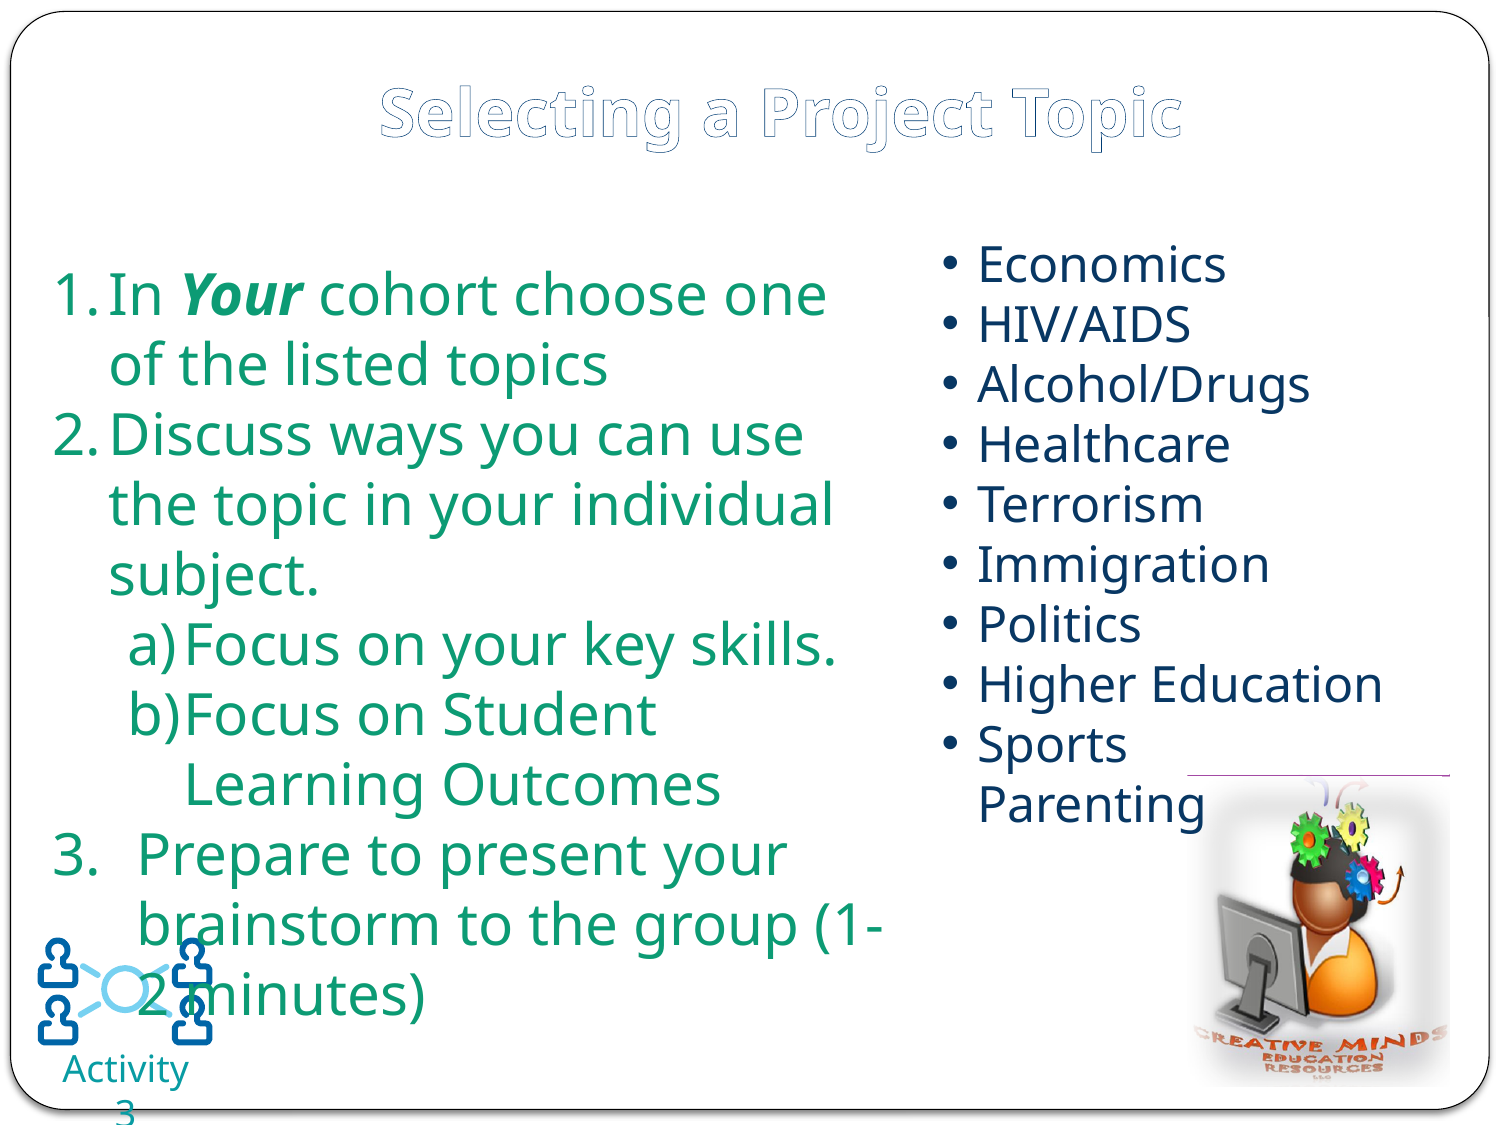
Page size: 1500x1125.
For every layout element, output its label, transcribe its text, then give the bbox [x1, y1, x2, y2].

text_box Economics HIV/AIDS Alcohol/Drugs Healthcare Terrorism Immigration Politics Higher Education Sports Parenting [887, 224, 1425, 840]
text_box In Your cohort choose one of the listed topics Discuss ways you can use the topic in your individual subject. Focus on your key skills. Focus on Student Learning Outcomes Prepare to present your brainstorm to the group (1-2 minutes) [37, 249, 900, 1080]
text_box Activity 3 [37, 1080, 215, 1125]
text_box Selecting a Project Topic [262, 62, 1300, 158]
picture [1187, 774, 1451, 1087]
picture [37, 937, 213, 1046]
